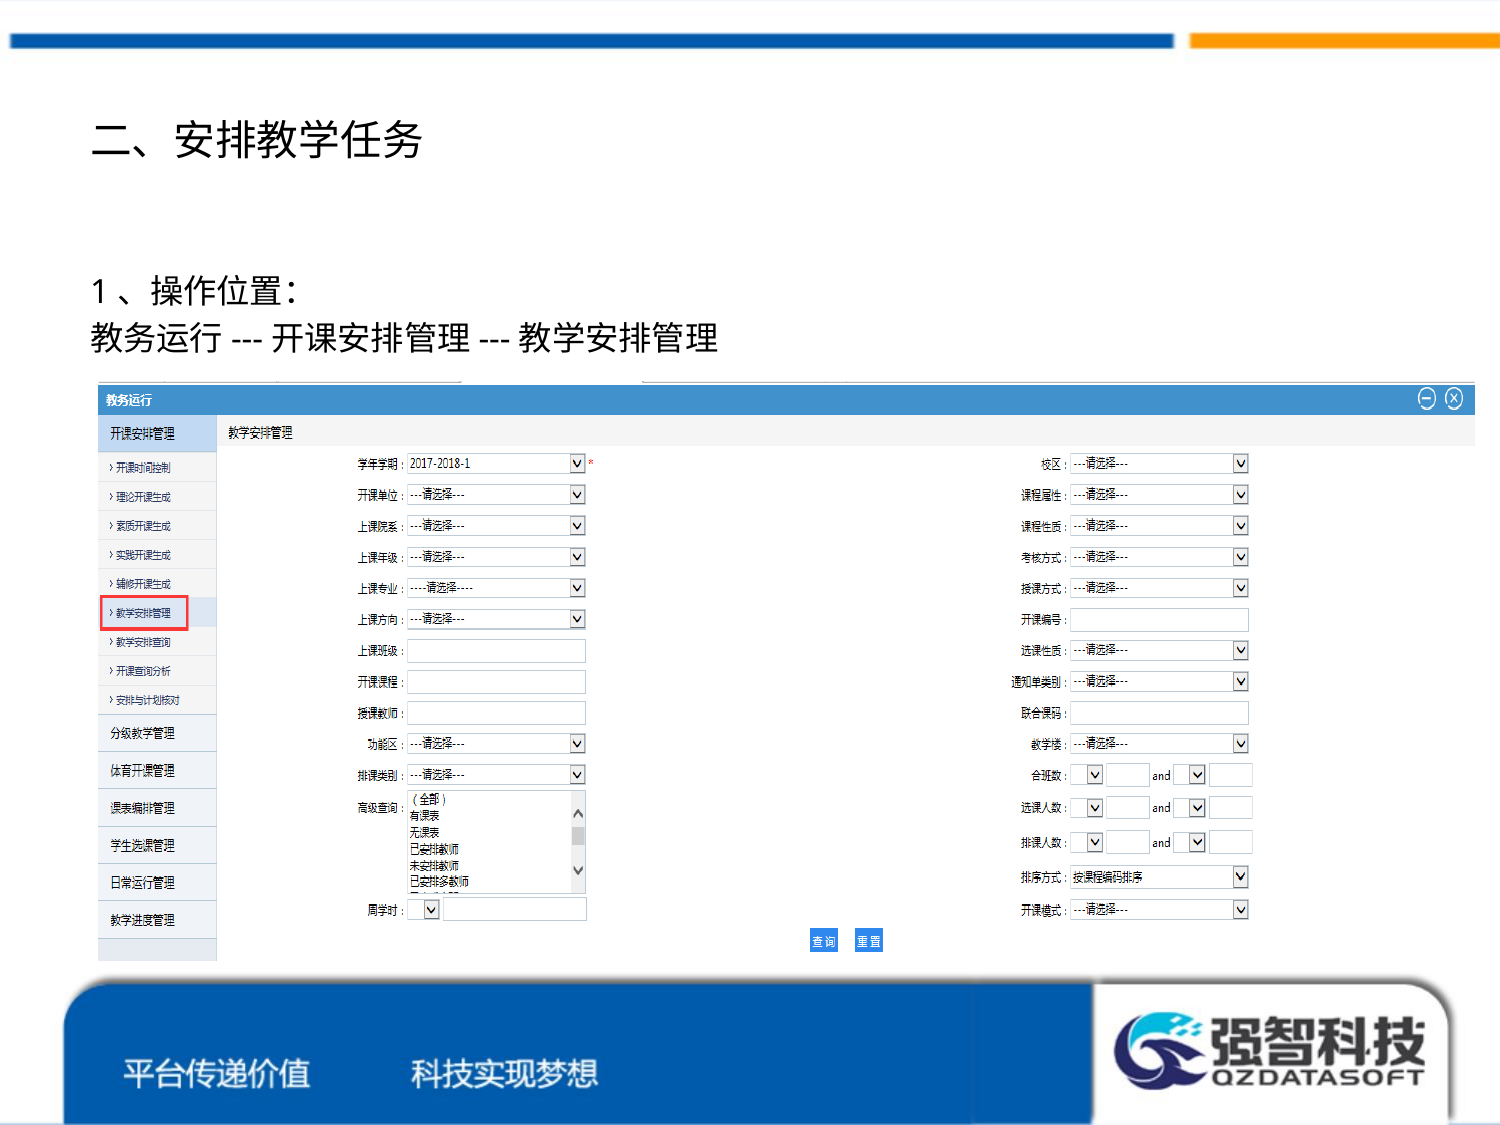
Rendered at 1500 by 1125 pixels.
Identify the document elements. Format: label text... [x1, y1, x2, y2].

title 二、安排教学任务 [74, 44, 1426, 233]
picture [0, 0, 1500, 1125]
list 1、操作位置： 教务运行---开课安排管理---教学安排管理 [74, 262, 1426, 1006]
